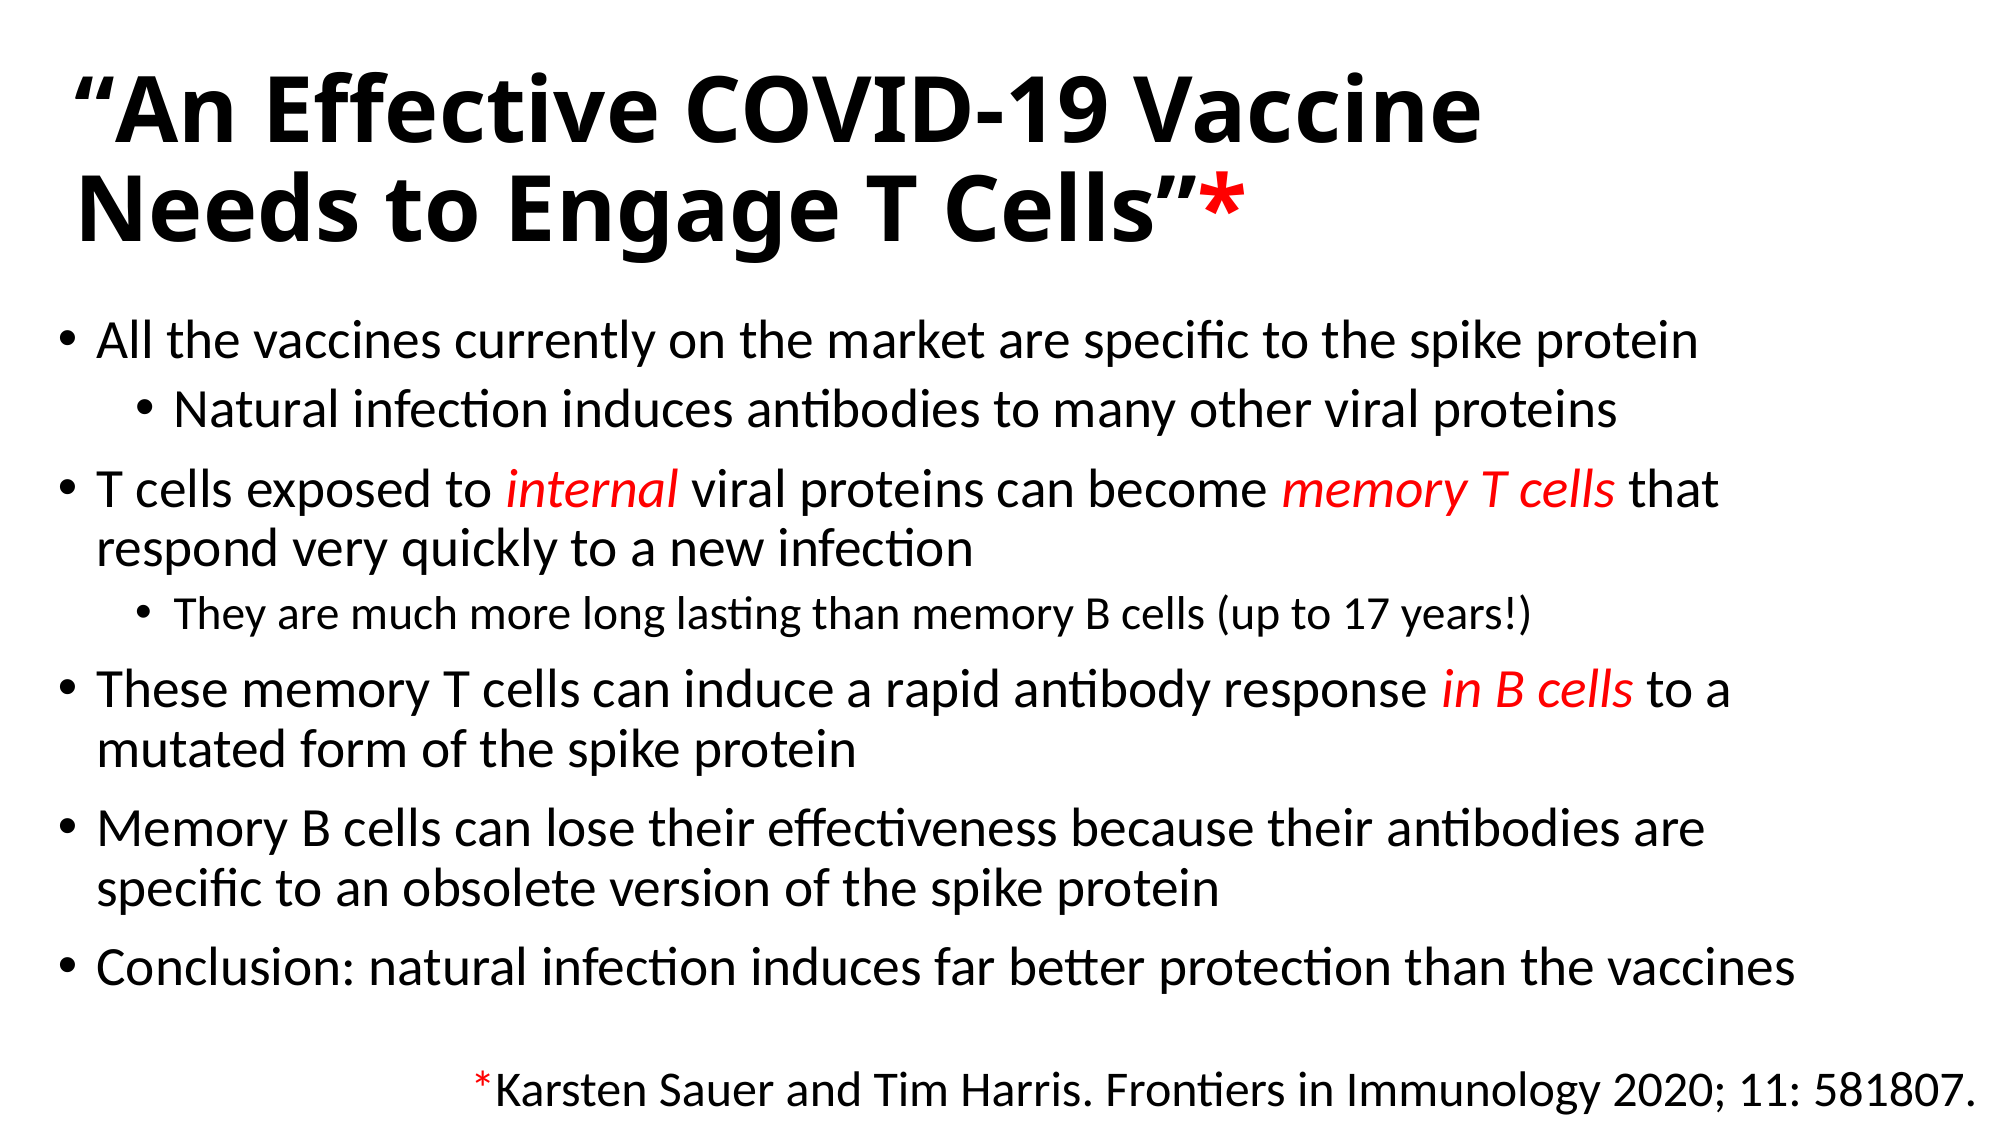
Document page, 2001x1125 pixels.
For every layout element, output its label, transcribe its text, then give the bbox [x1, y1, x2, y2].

list All the vaccines currently on the market are specific to the spike protein Natural infection induces antibodies to many other viral proteins T cells exposed to internal viral proteins can become memory T cells that respond very quickly to a new infection They are much more long lasting than memory B cells (up to 17 years!) These memory T cells can induce a rapid antibody response in B cells to a mutated form of the spike protein Memory B cells can lose their effectiveness because their antibodies are specific to an obsolete version of the spike protein Conclusion: natural infection induces far better protection than the vaccines [42, 303, 1854, 1017]
text_box *Karsten Sauer and Tim Harris. Frontiers in Immunology 2020; 11: 581807. [455, 1048, 1993, 1124]
title “An Effective COVID-19 Vaccine Needs to Engage T Cells”* [59, 53, 1785, 271]
